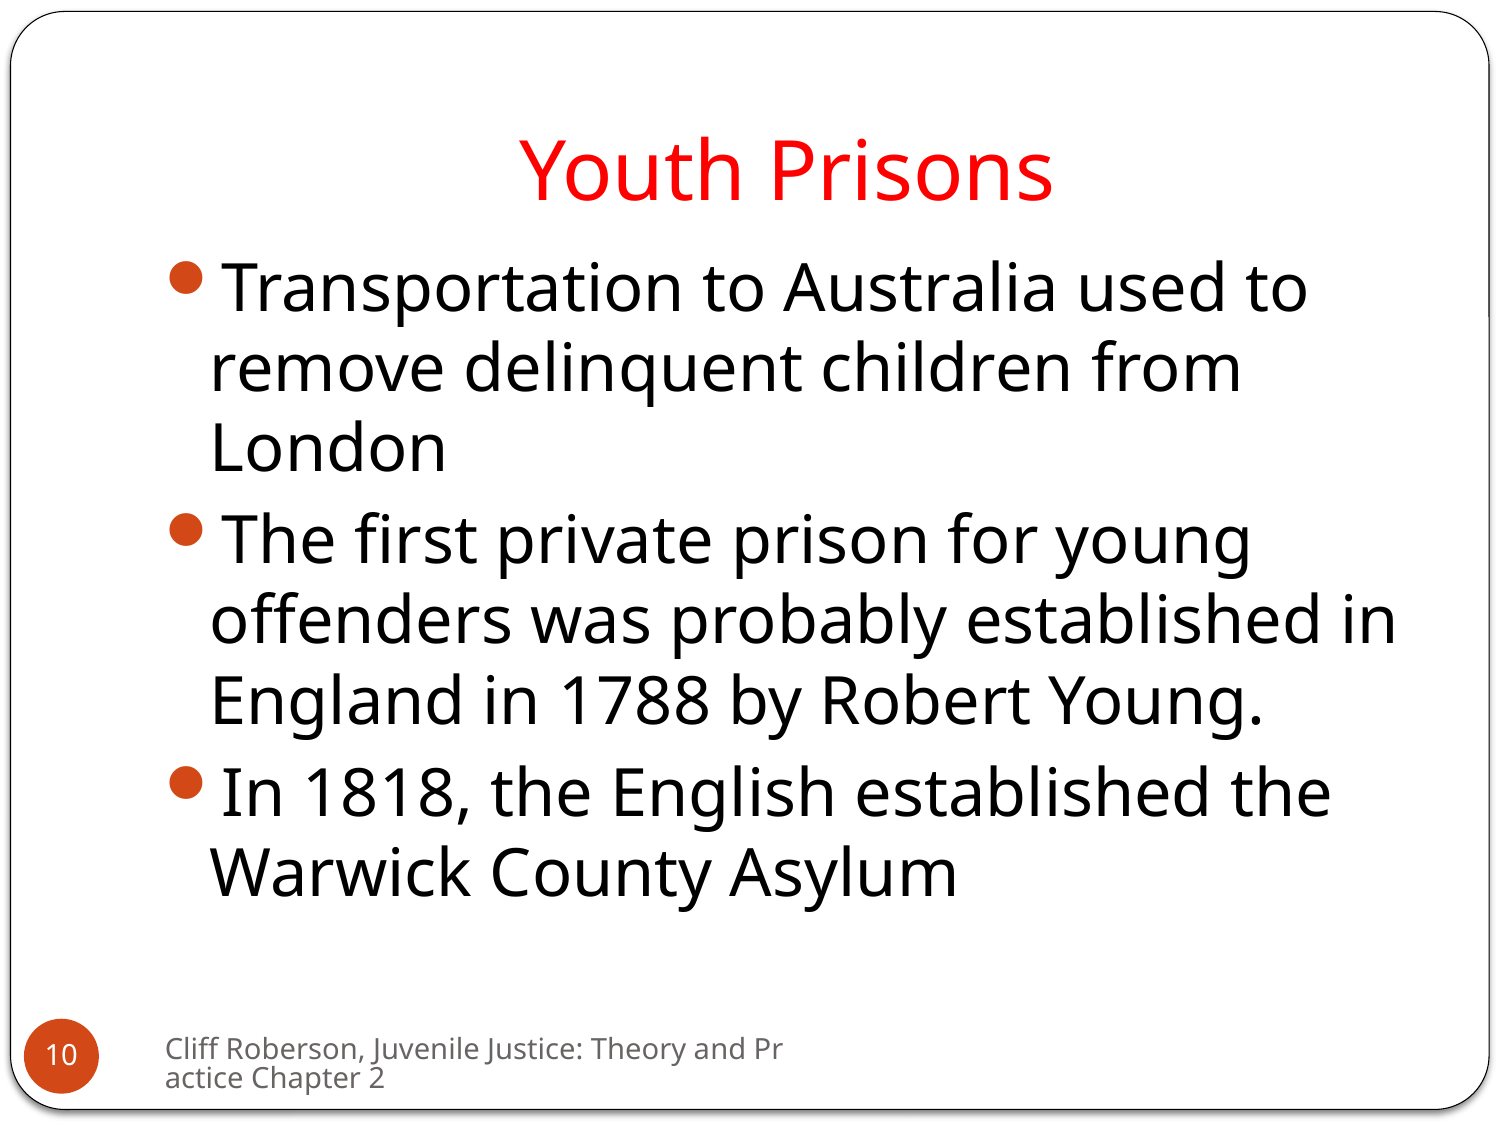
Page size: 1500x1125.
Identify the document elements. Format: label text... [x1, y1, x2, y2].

footer Cliff Roberson, Juvenile Justice: Theory and Practice Chapter 2 [150, 1012, 800, 1088]
list Transportation to Australia used to remove delinquent children from London The first private prison for young offenders was probably established in England in 1788 by Robert Young. In 1818, the English established the Warwick County Asylum [150, 237, 1425, 988]
title Youth Prisons [150, 45, 1425, 233]
slide_number 10 [23, 1018, 99, 1094]
